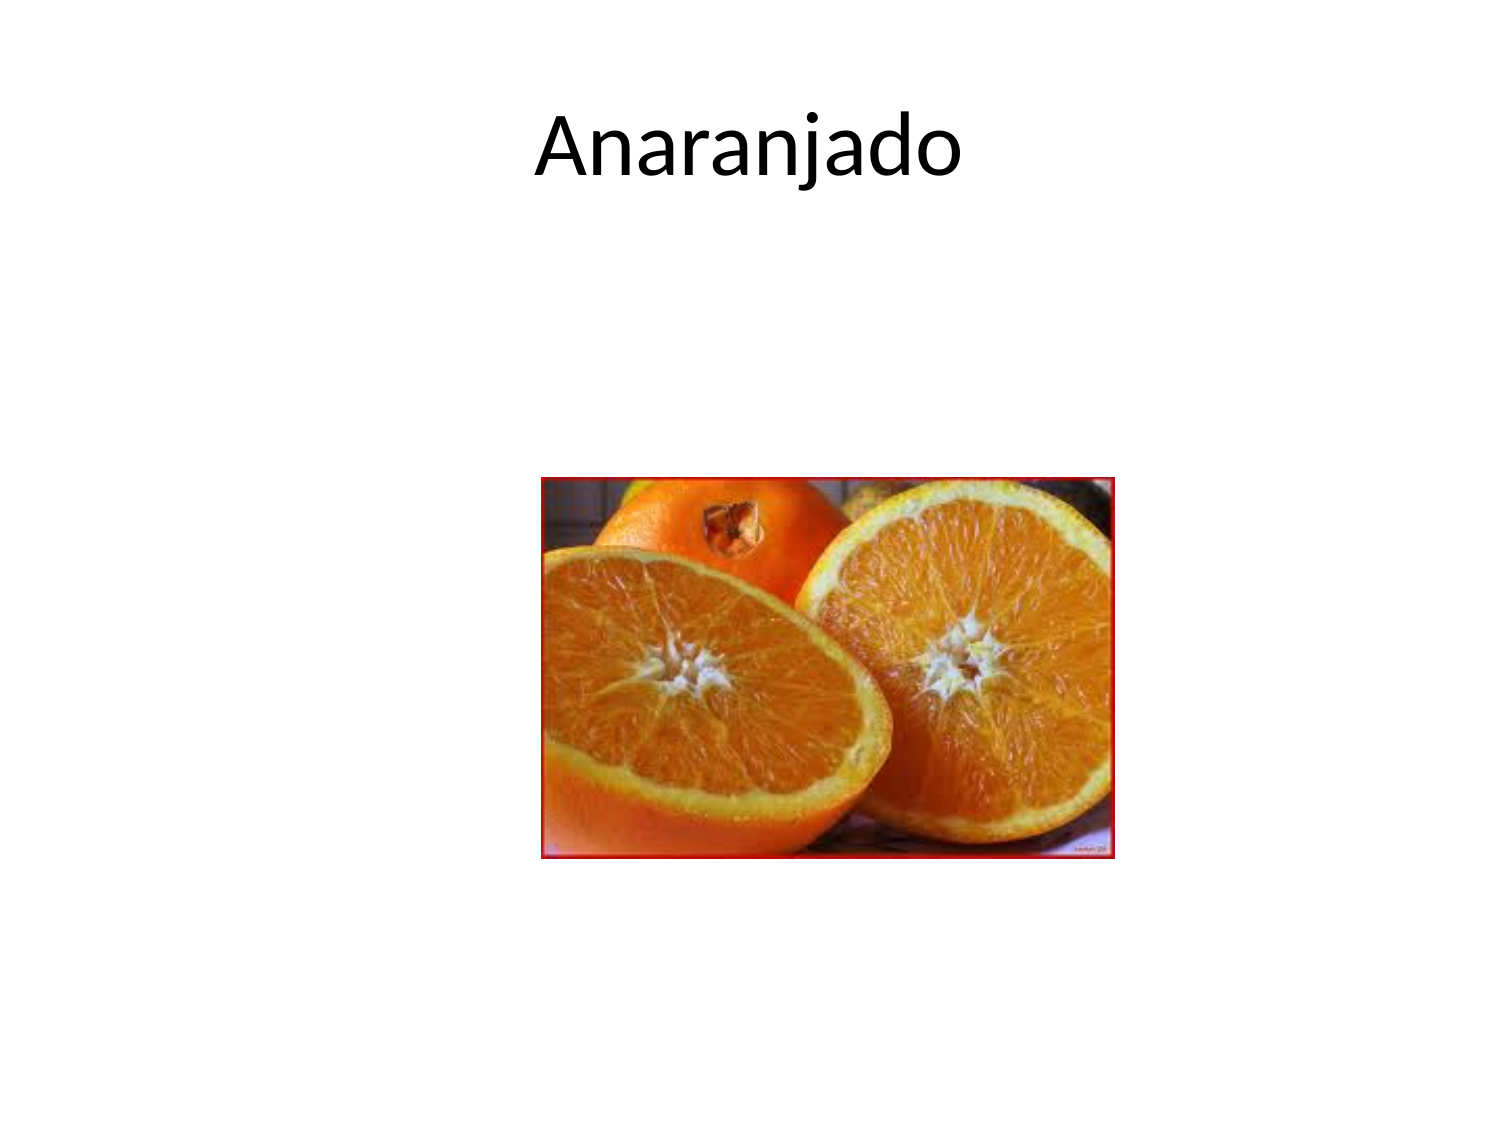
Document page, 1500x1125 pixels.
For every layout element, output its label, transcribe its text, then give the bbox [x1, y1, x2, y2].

title Anaranjado [75, 45, 1425, 233]
picture [541, 477, 1115, 860]
